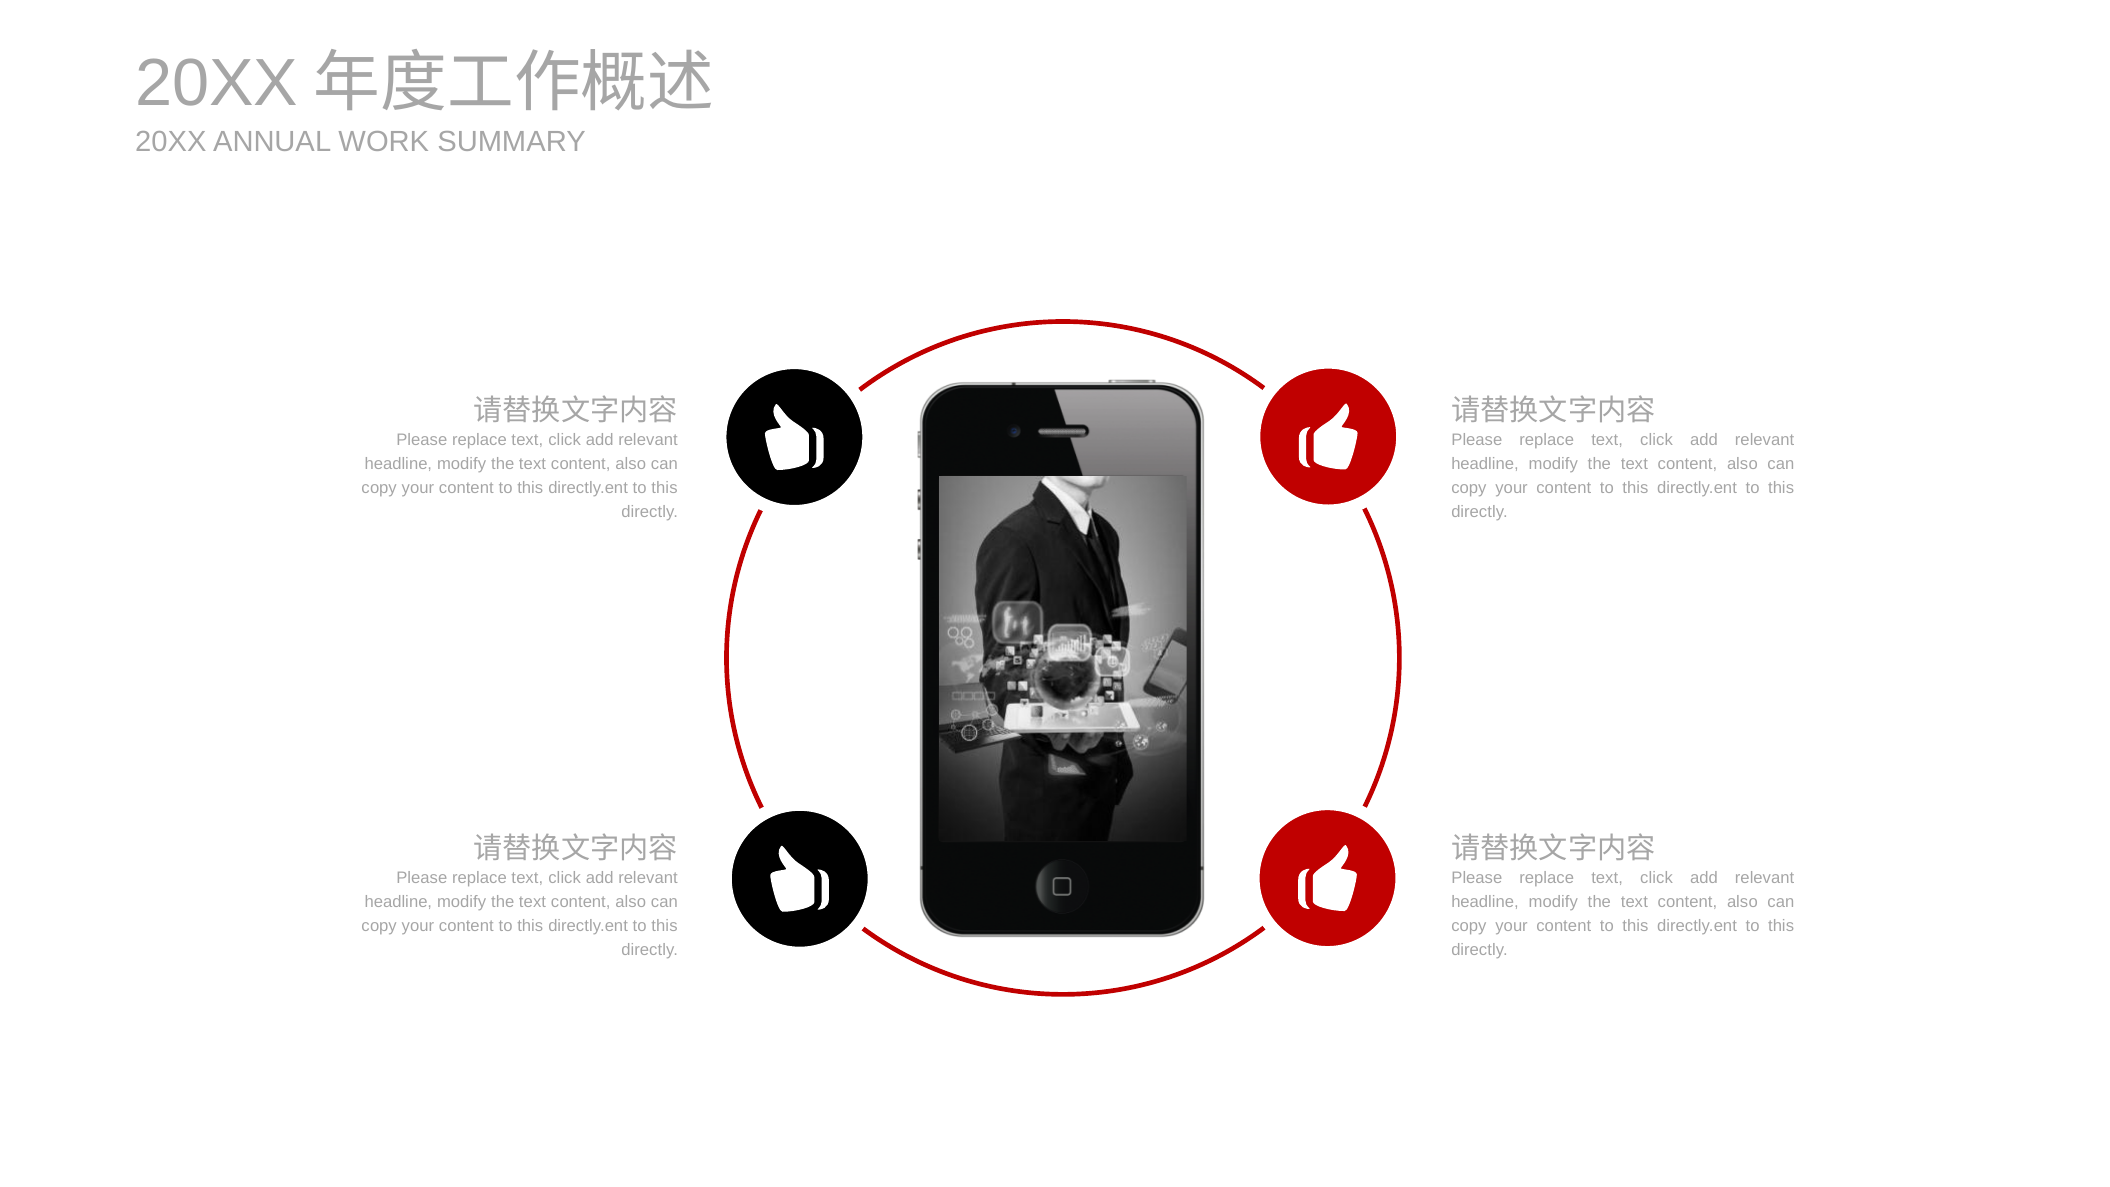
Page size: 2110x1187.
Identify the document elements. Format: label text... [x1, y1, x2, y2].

text_box Please replace text, click add relevant headline, modify the text content, also can copy your content to this directly.ent to this directly. [319, 417, 693, 535]
text_box [725, 320, 1401, 996]
text_box 请替换文字内容 [402, 814, 693, 856]
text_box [1253, 803, 1402, 953]
text_box 请替换文字内容 [402, 376, 693, 417]
text_box Please replace text, click add relevant headline, modify the text content, also can copy your content to this directly.ent to this directly. [1436, 417, 1810, 535]
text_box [908, 377, 1218, 939]
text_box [1254, 362, 1403, 511]
text_box 请替换文字内容 [1436, 814, 1727, 856]
text_box 请替换文字内容 [1436, 376, 1727, 417]
text_box 20XX年度工作概述 [135, 38, 783, 119]
text_box 20XX ANNUAL WORK SUMMARY [135, 122, 596, 158]
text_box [720, 362, 869, 512]
text_box Please replace text, click add relevant headline, modify the text content, also can copy your content to this directly.ent to this directly. [319, 856, 693, 973]
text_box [725, 804, 874, 953]
text_box Please replace text, click add relevant headline, modify the text content, also can copy your content to this directly.ent to this directly. [1436, 856, 1810, 973]
